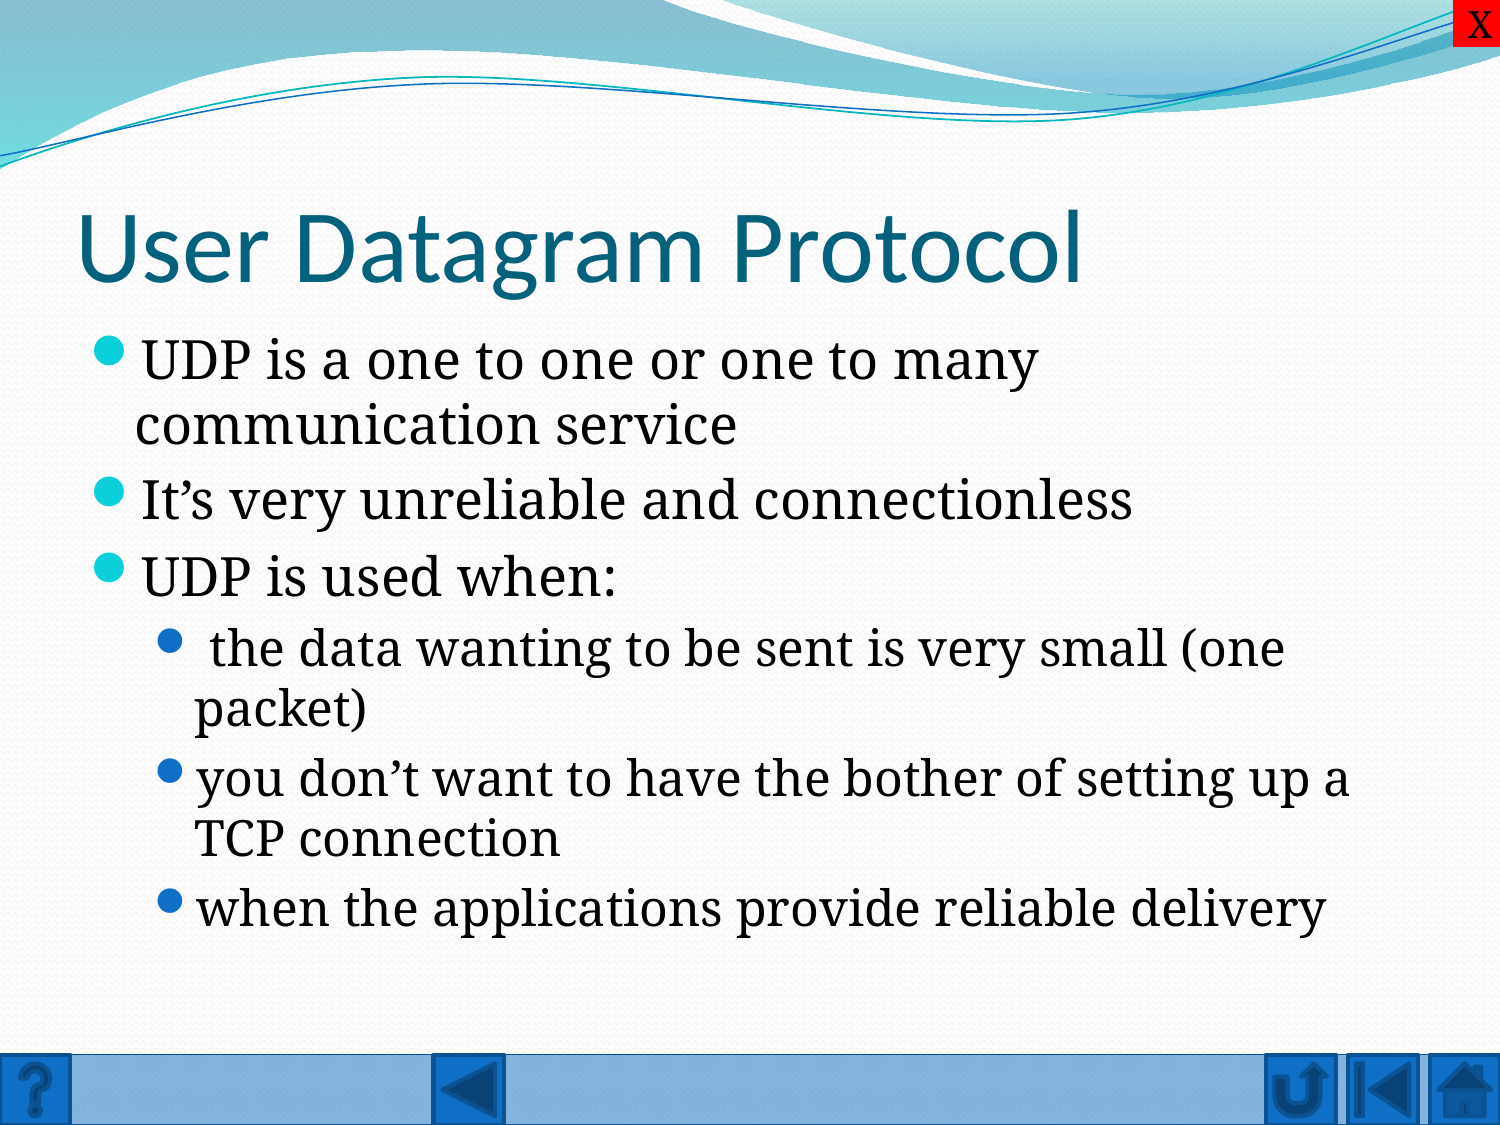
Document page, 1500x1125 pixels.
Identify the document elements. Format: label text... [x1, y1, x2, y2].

text_box [506, 1053, 1264, 1125]
text_box [1338, 1053, 1346, 1125]
text_box [72, 1053, 431, 1125]
text_box X [1451, 0, 1500, 49]
list UDP is a one to one or one to many communication service It’s very unreliable and connectionless UDP is used when: the data wanting to be sent is very small (one packet) you don’t want to have the bother of setting up a TCP connection when the applications provide reliable delivery [75, 317, 1425, 1038]
text_box [0, 1053, 72, 1125]
text_box [1420, 1053, 1428, 1125]
text_box [1428, 1053, 1500, 1125]
text_box [1346, 1053, 1420, 1125]
text_box [431, 1053, 506, 1125]
text_box [1264, 1053, 1338, 1125]
title User Datagram Protocol [75, 115, 1425, 303]
